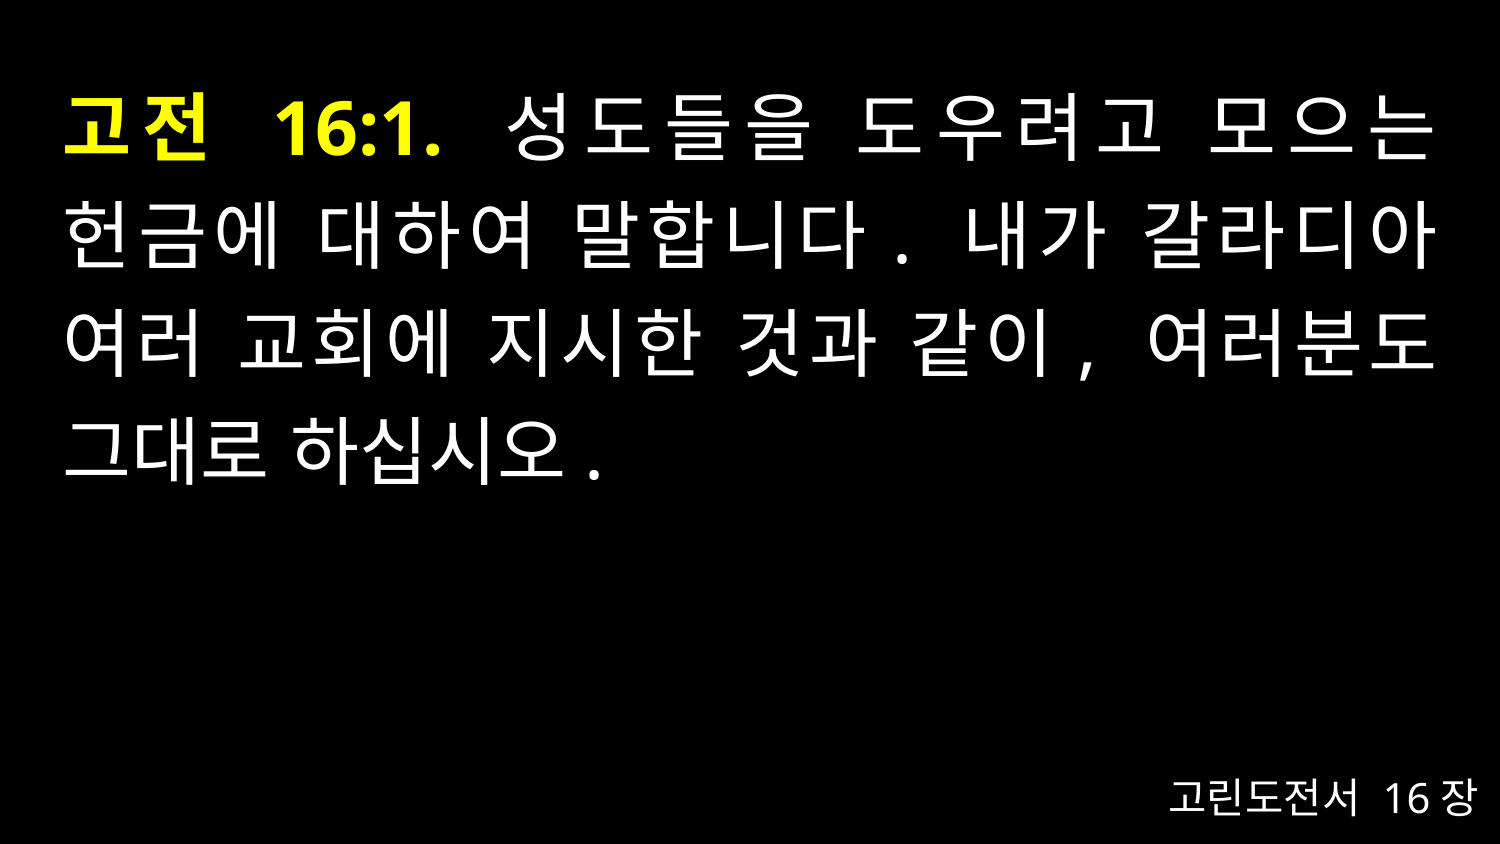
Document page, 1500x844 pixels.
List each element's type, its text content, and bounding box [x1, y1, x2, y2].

subtitle 고린도전서 16장 [916, 770, 1500, 844]
title 고전 16:1. 성도들을 도우려고 모으는 헌금에 대하여 말합니다. 내가 갈라디아 여러 교회에 지시한 것과 같이, 여러분도 그대로 하십시오. [0, 0, 1500, 844]
